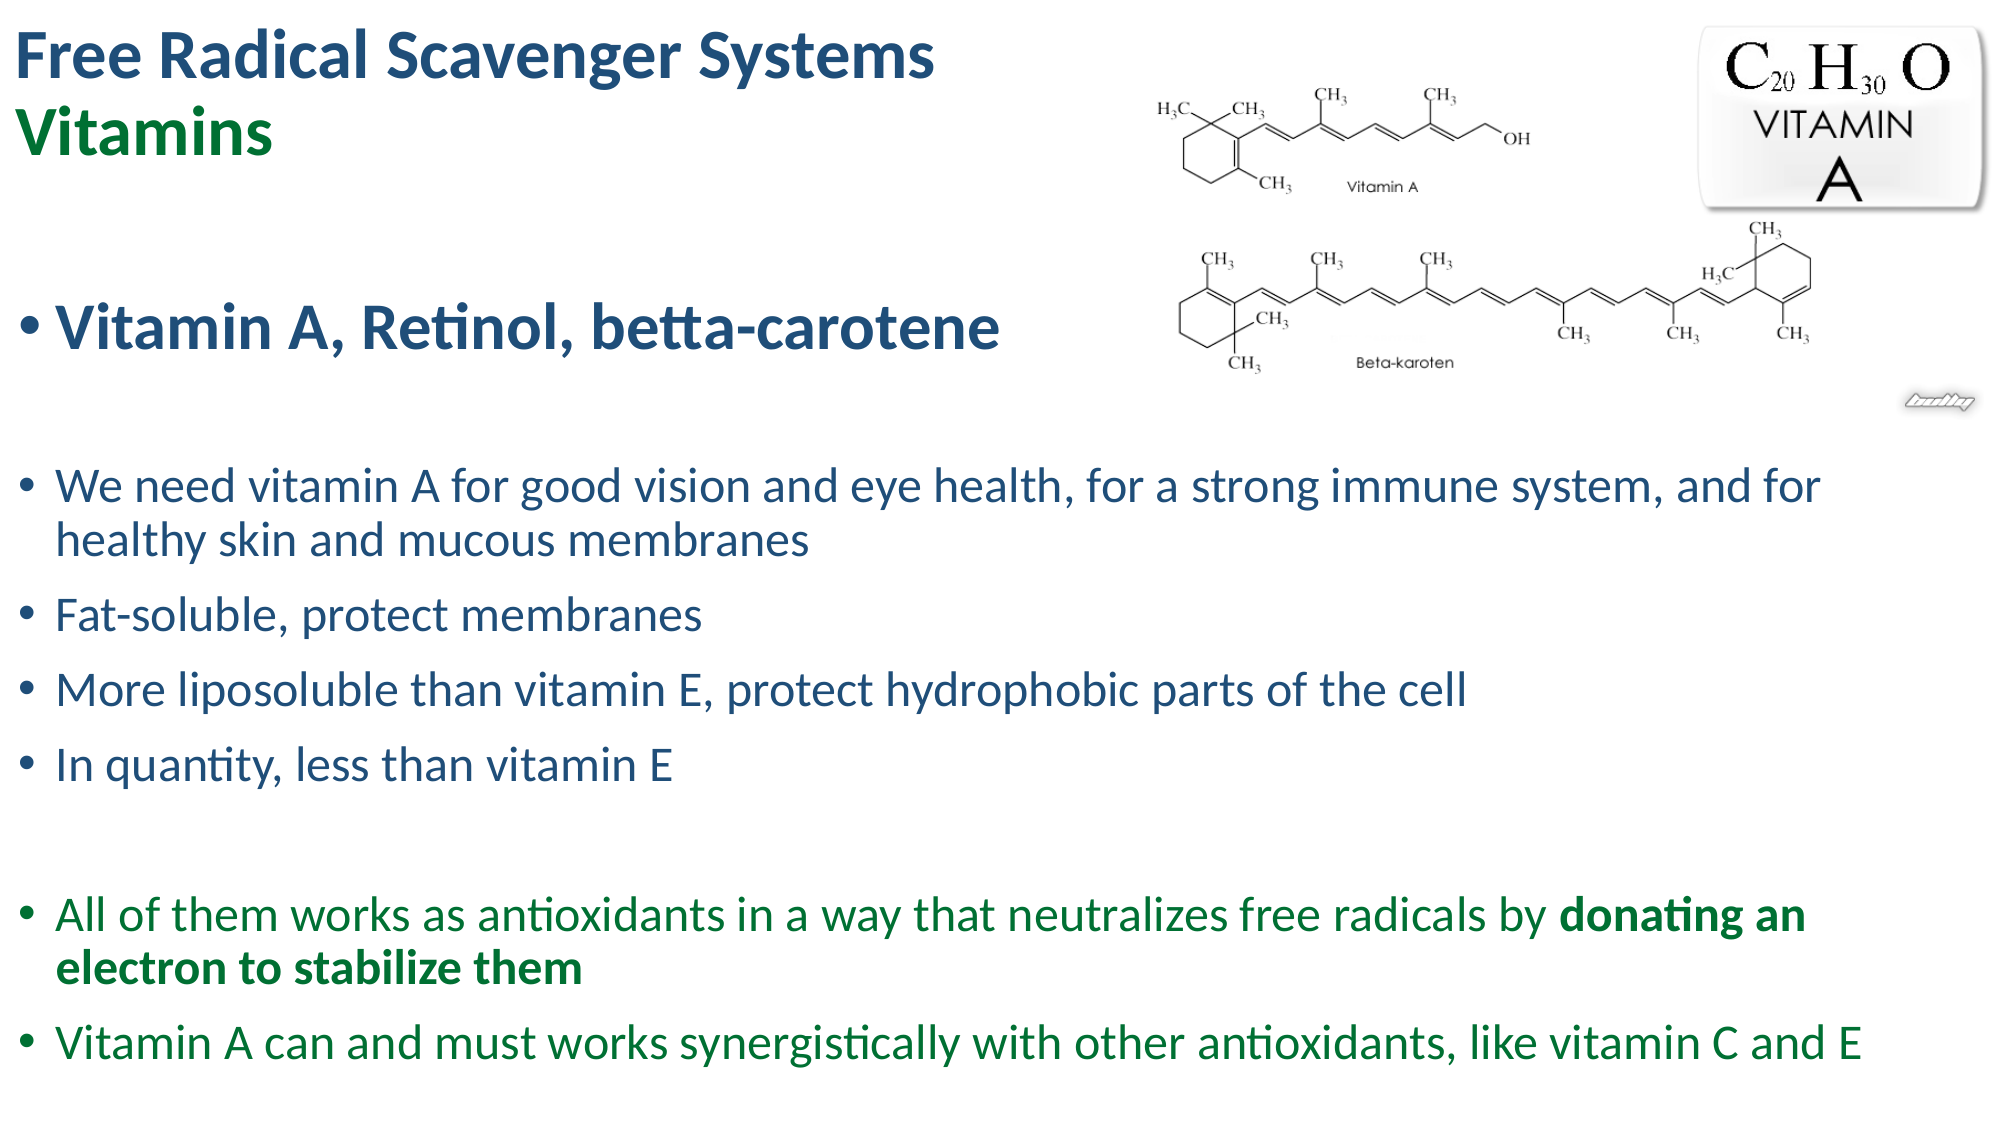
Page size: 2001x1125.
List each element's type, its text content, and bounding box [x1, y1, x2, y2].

title Free Radical Scavenger Systems Vitamins [0, 10, 1109, 179]
picture [1109, 9, 1996, 425]
list Vitamin A, Retinol, betta-carotene We need vitamin A for good vision and eye health, for a strong immune system, and for healthy skin and mucous membranes Fat-soluble, protect membranes More liposoluble than vitamin E, protect hydrophobic parts of the cell In quantity, less than vitamin E All of them works as antioxidants in a way that neutralizes free radicals by donating an electron to stabilize them Vitamin A can and must works synergistically with other antioxidants, like vitamin C and E [3, 284, 1966, 1125]
